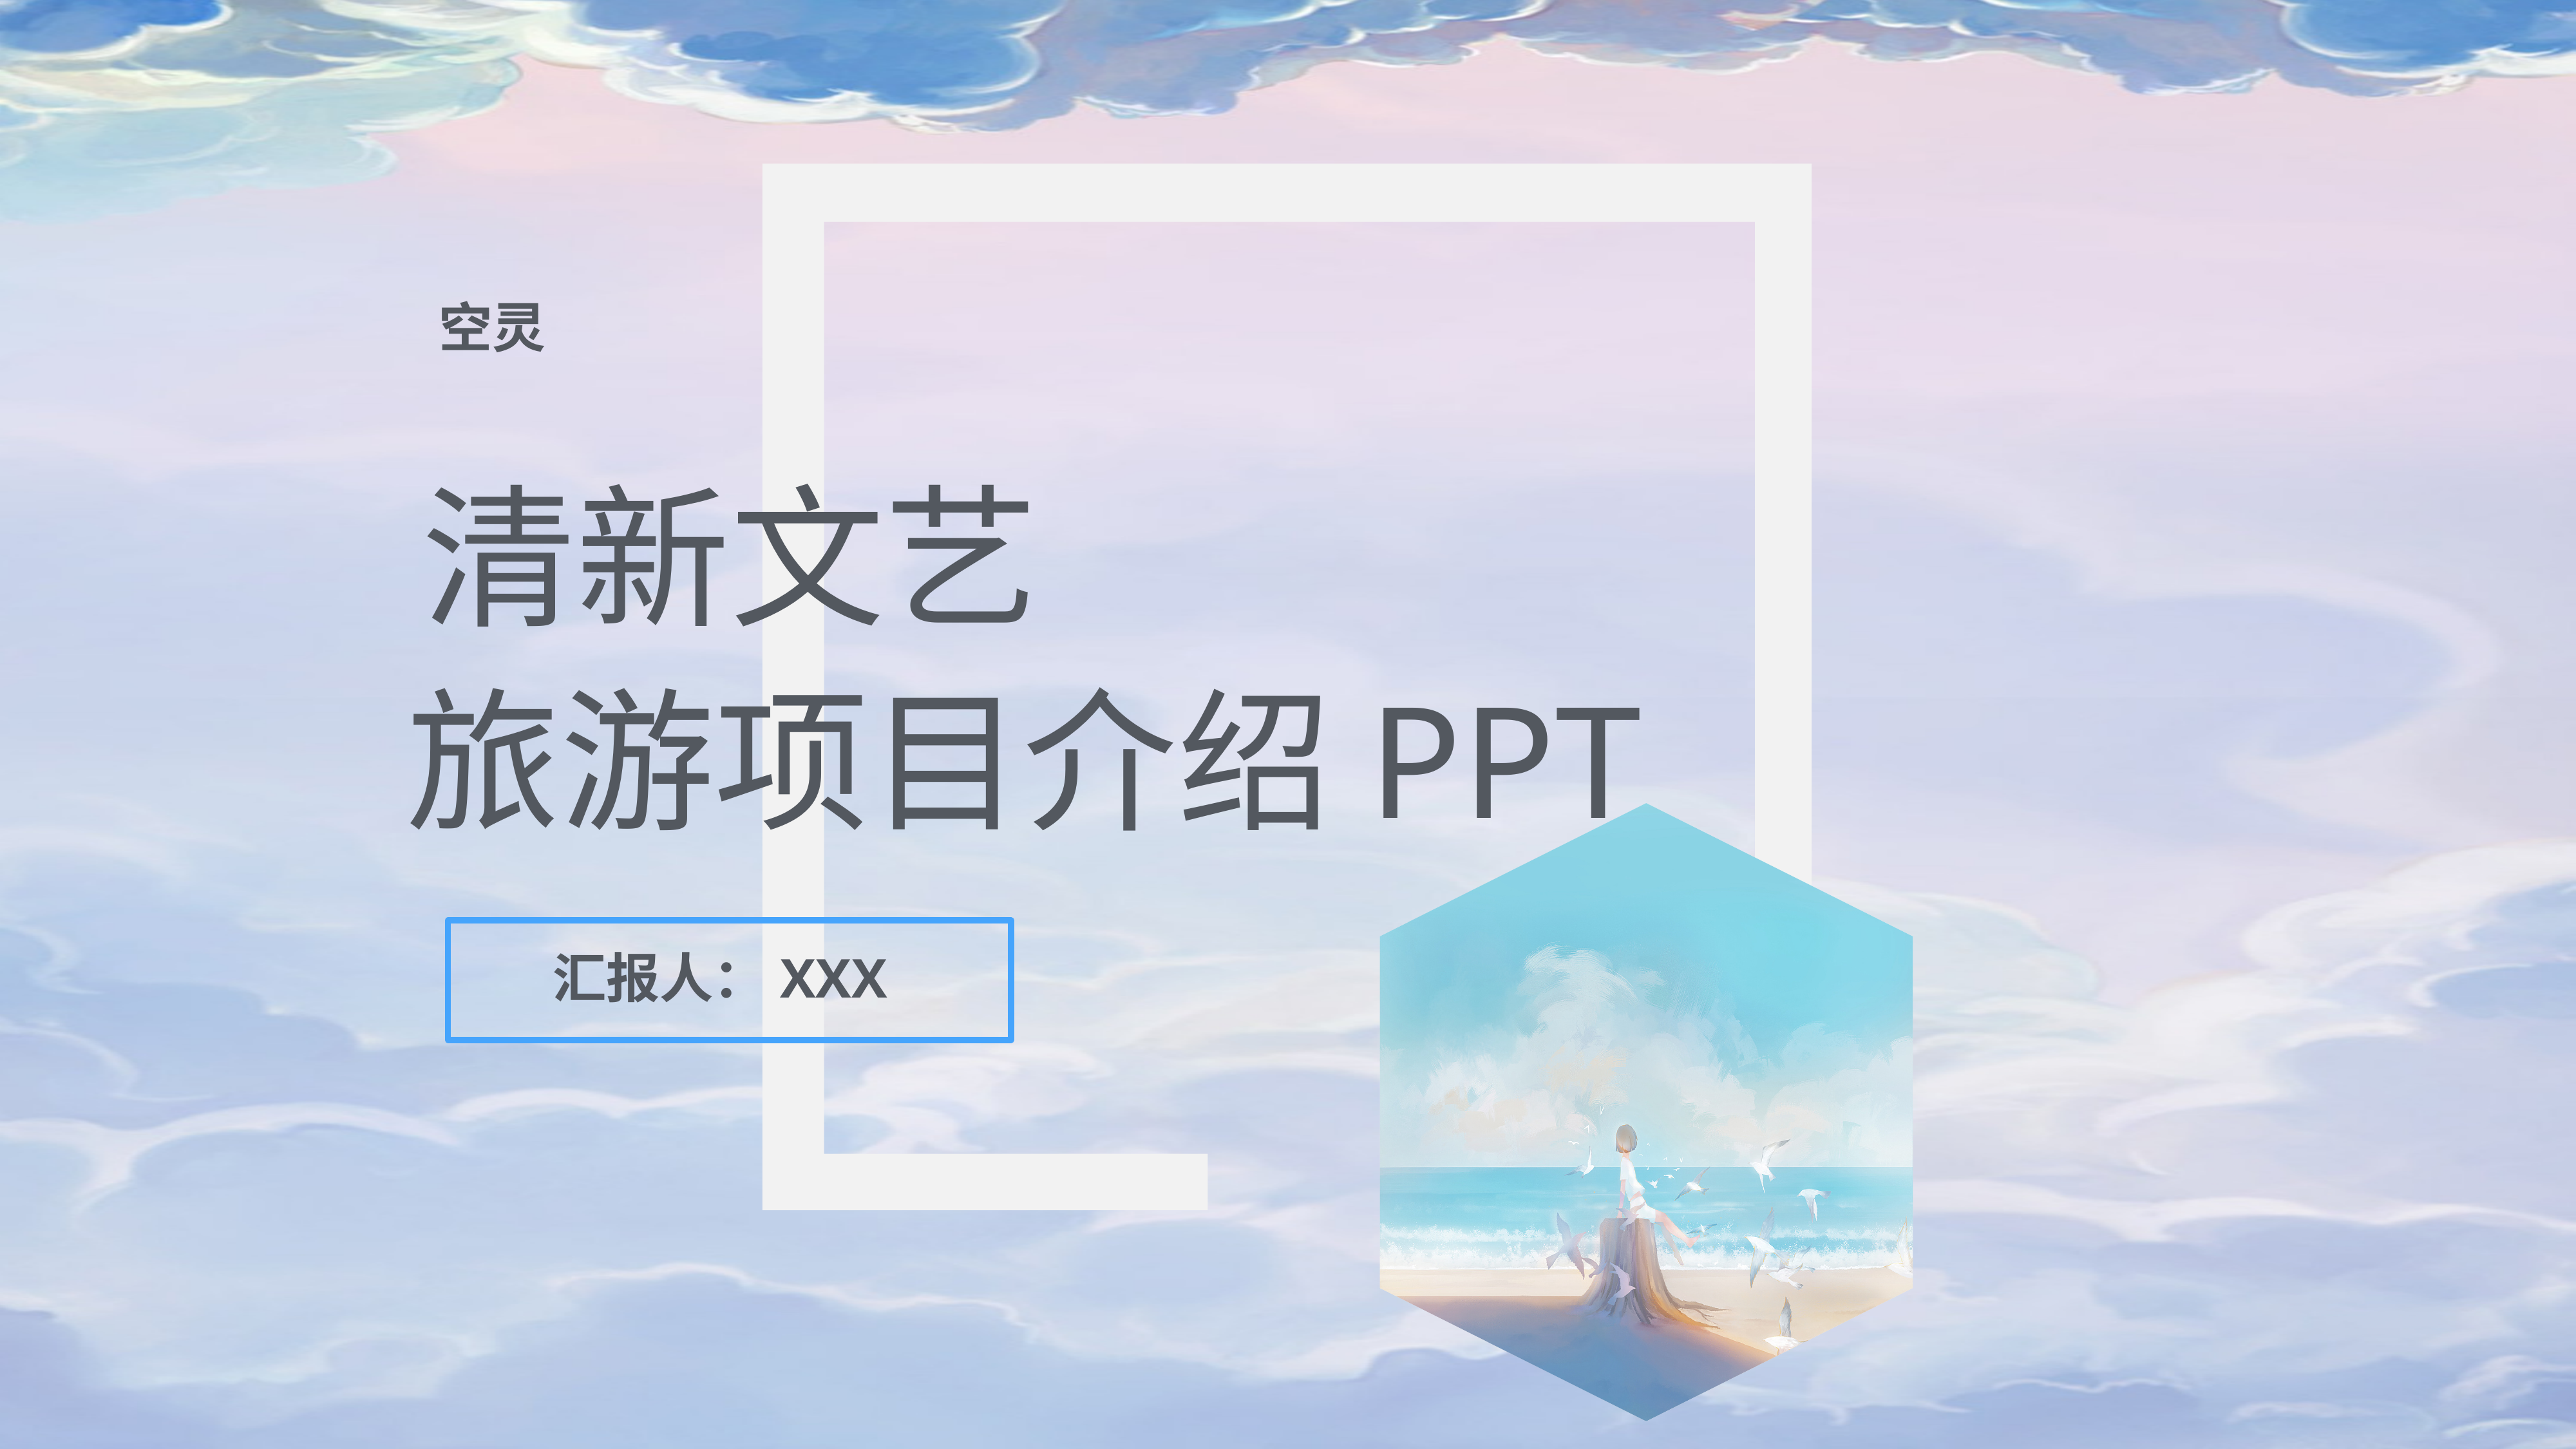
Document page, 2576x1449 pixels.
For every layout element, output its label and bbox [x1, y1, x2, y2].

picture [0, 0, 2576, 1449]
text_box [762, 163, 1812, 1211]
